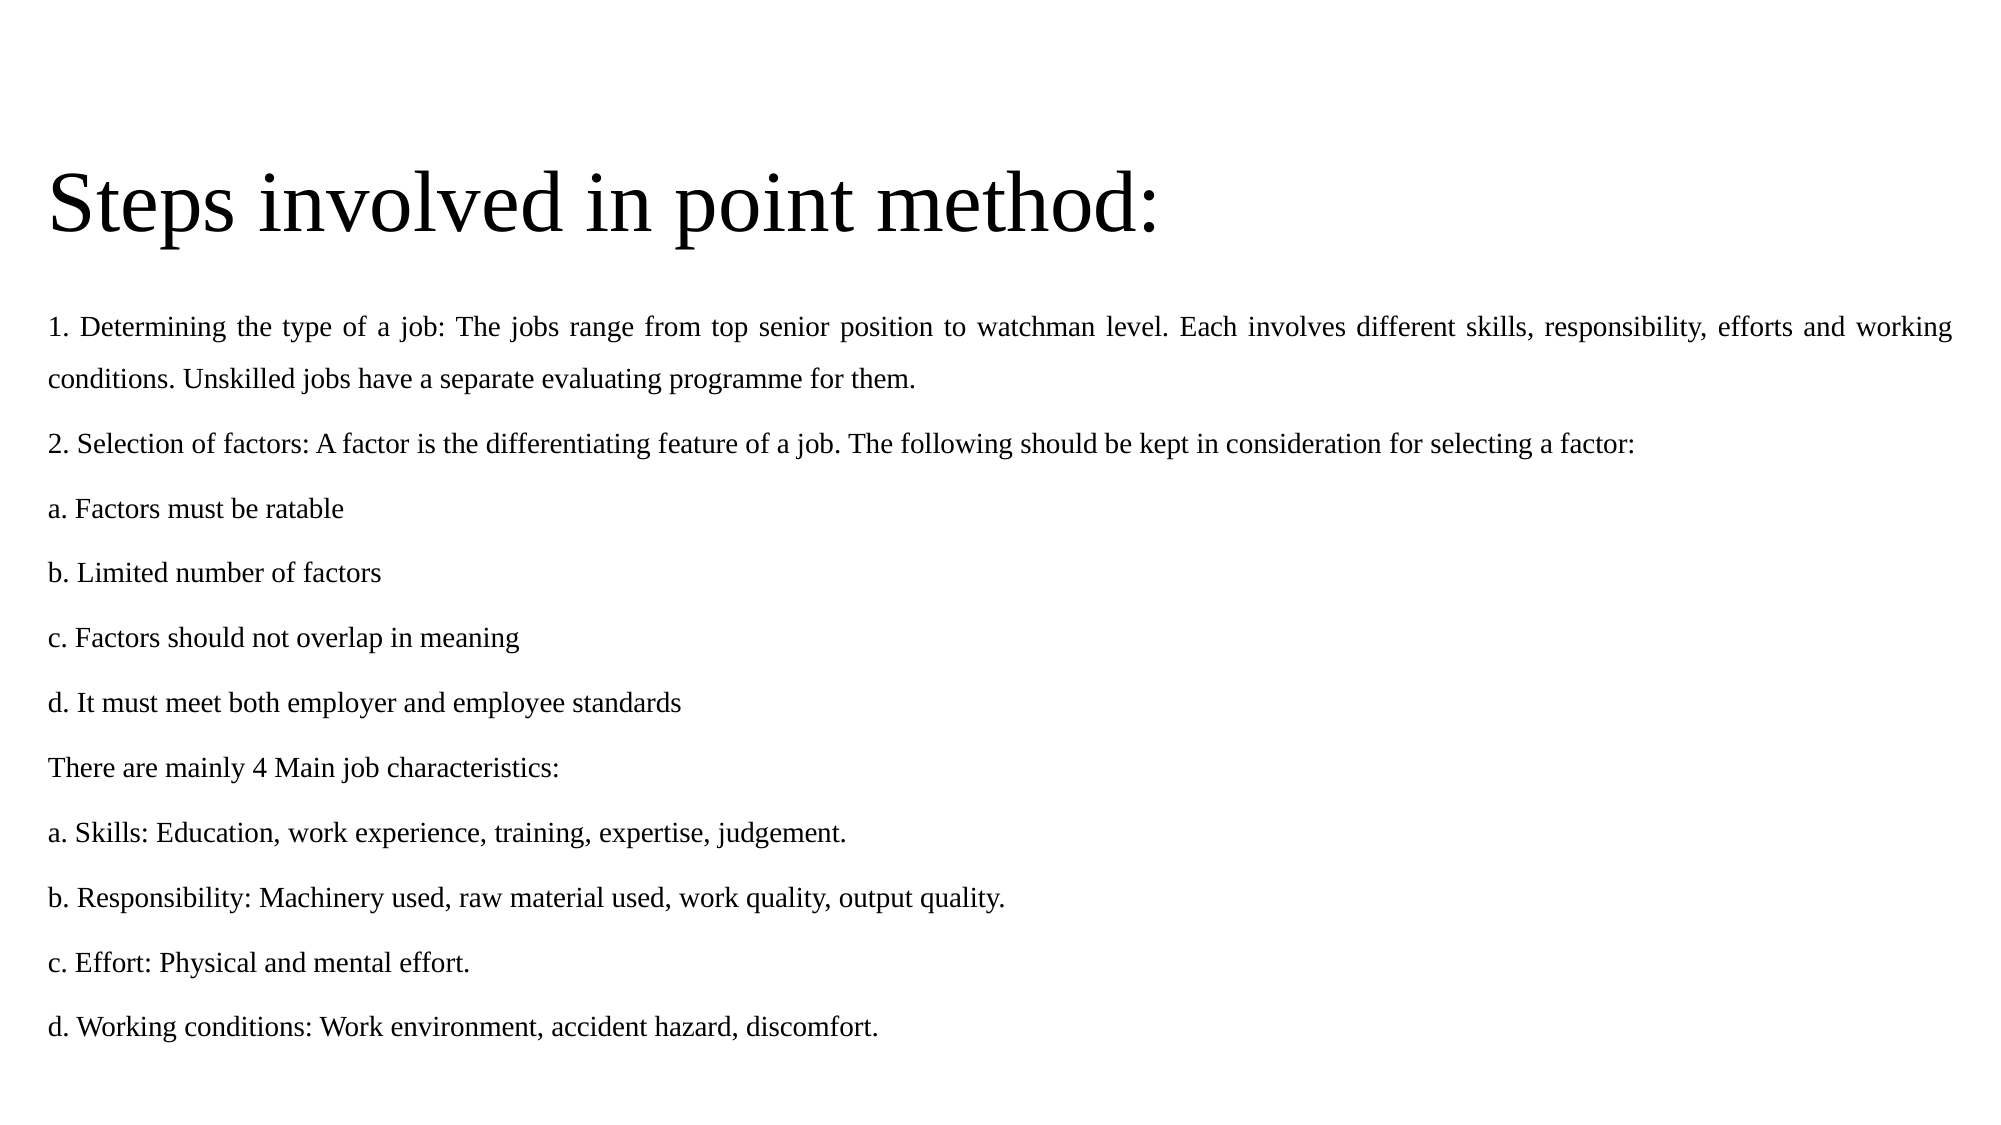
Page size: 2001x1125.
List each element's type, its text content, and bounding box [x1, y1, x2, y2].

list 1. Determining the type of a job: The jobs range from top senior position to watchman level. Each involves different skills, responsibility, efforts and working conditions. Unskilled jobs have a separate evaluating programme for them. 2. Selection of factors: A factor is the differentiating feature of a job. The following should be kept in consideration for selecting a factor: a. Factors must be ratable b. Limited number of factors c. Factors should not overlap in meaning d. It must meet both employer and employee standards There are mainly 4 Main job characteristics: a. Skills: Education, work experience, training, expertise, judgement. b. Responsibility: Machinery used, raw material used, work quality, output quality. c. Effort: Physical and mental effort. d. Working conditions: Work environment, accident hazard, discomfort. [33, 282, 1969, 1057]
title Steps involved in point method: [33, 148, 1969, 258]
